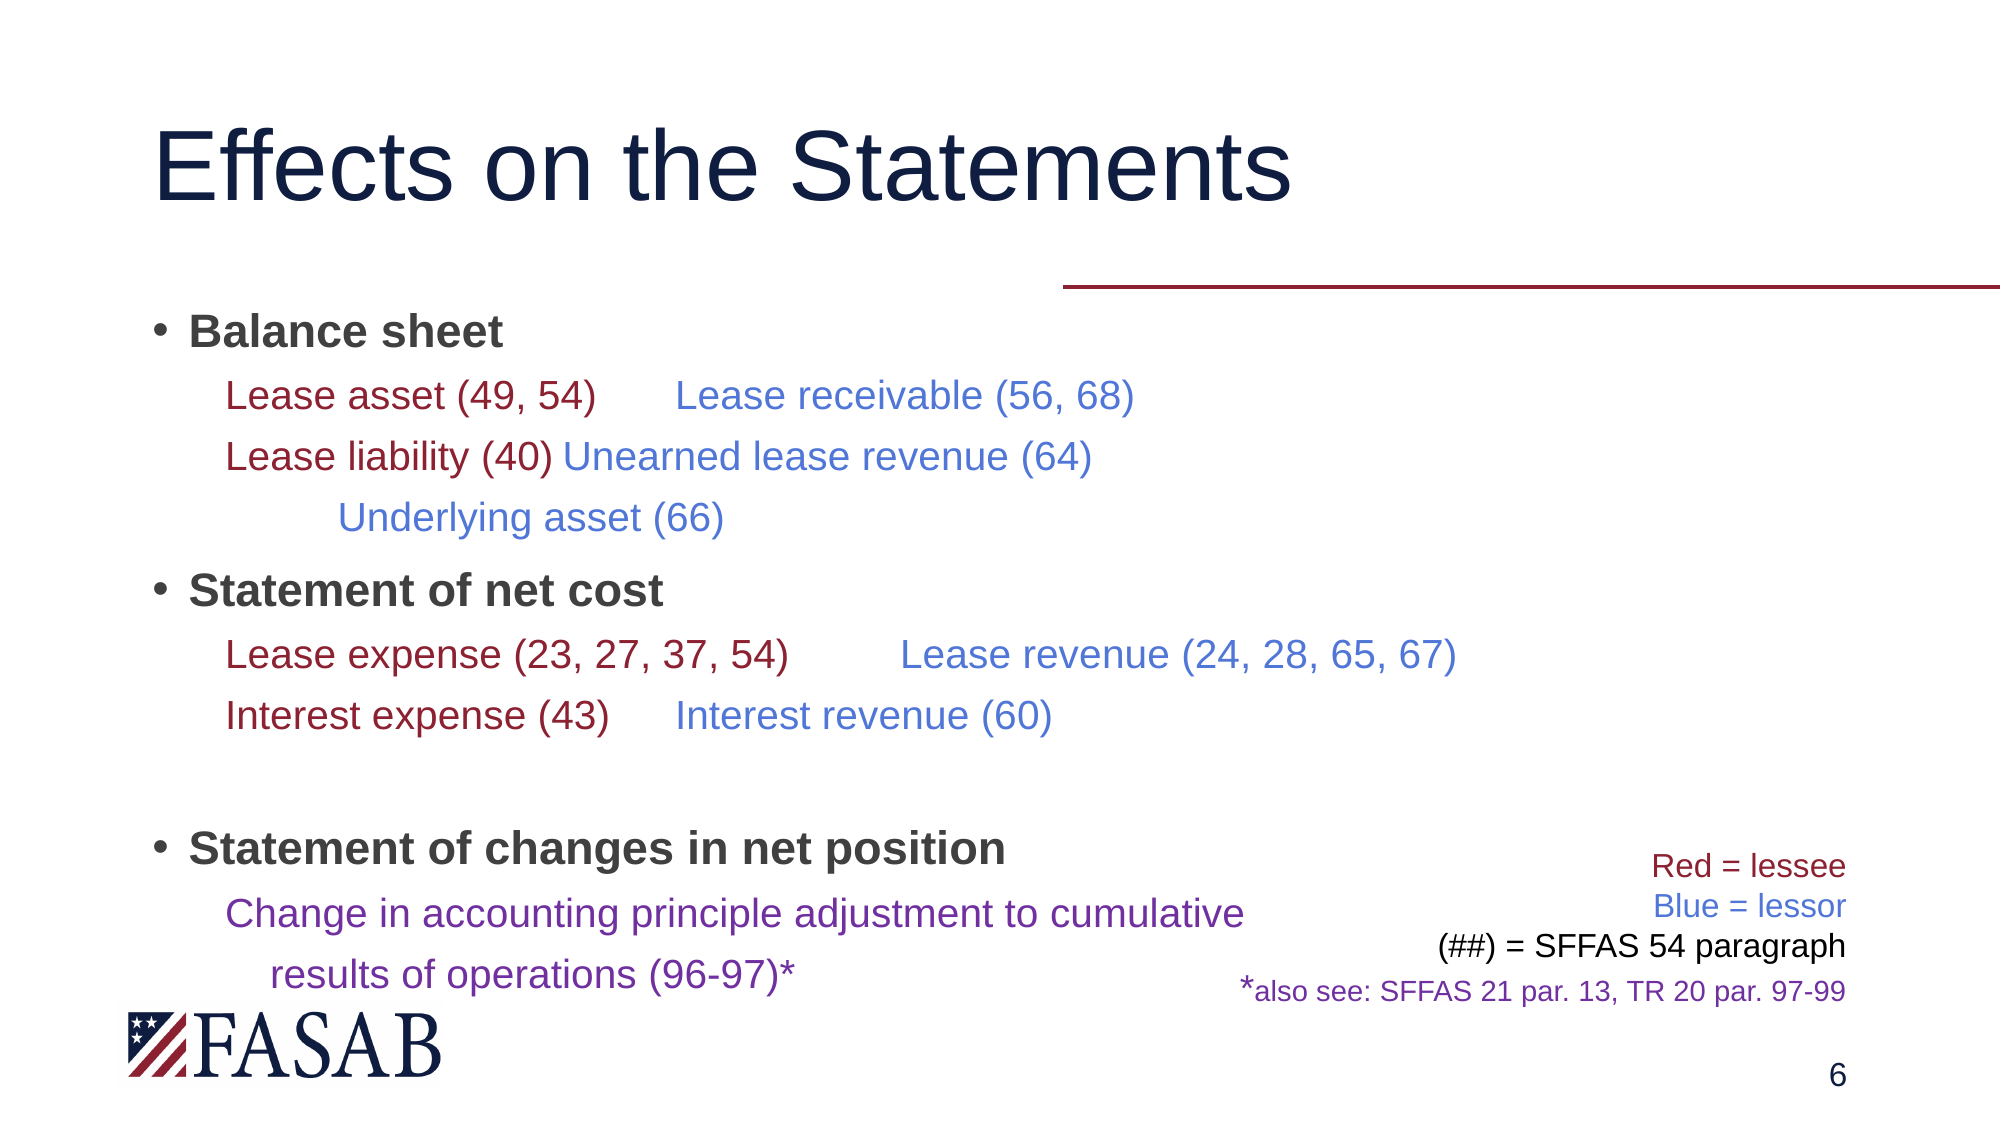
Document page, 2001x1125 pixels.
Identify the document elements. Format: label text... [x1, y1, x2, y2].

title Effects on the Statements [137, 59, 1863, 278]
slide_number 6 [1412, 1042, 1863, 1103]
text_box Red = lessee Blue = lessor (##) = SFFAS 54 paragraph *also see: SFFAS 21 par. 13, TR 20 par. 97-99 [1224, 836, 1862, 1016]
list Balance sheet Lease asset (49, 54) Lease receivable (56, 68) Lease liability (40) Unearned lease revenue (64) Underlying asset (66) Statement of net cost Lease expense (23, 27, 37, 54) Lease revenue (24, 28, 65, 67) Interest expense (43) Interest revenue (60) Statement of changes in net position Change in accounting principle adjustment to cumulative results of operations (96-97)* [137, 299, 1863, 1014]
